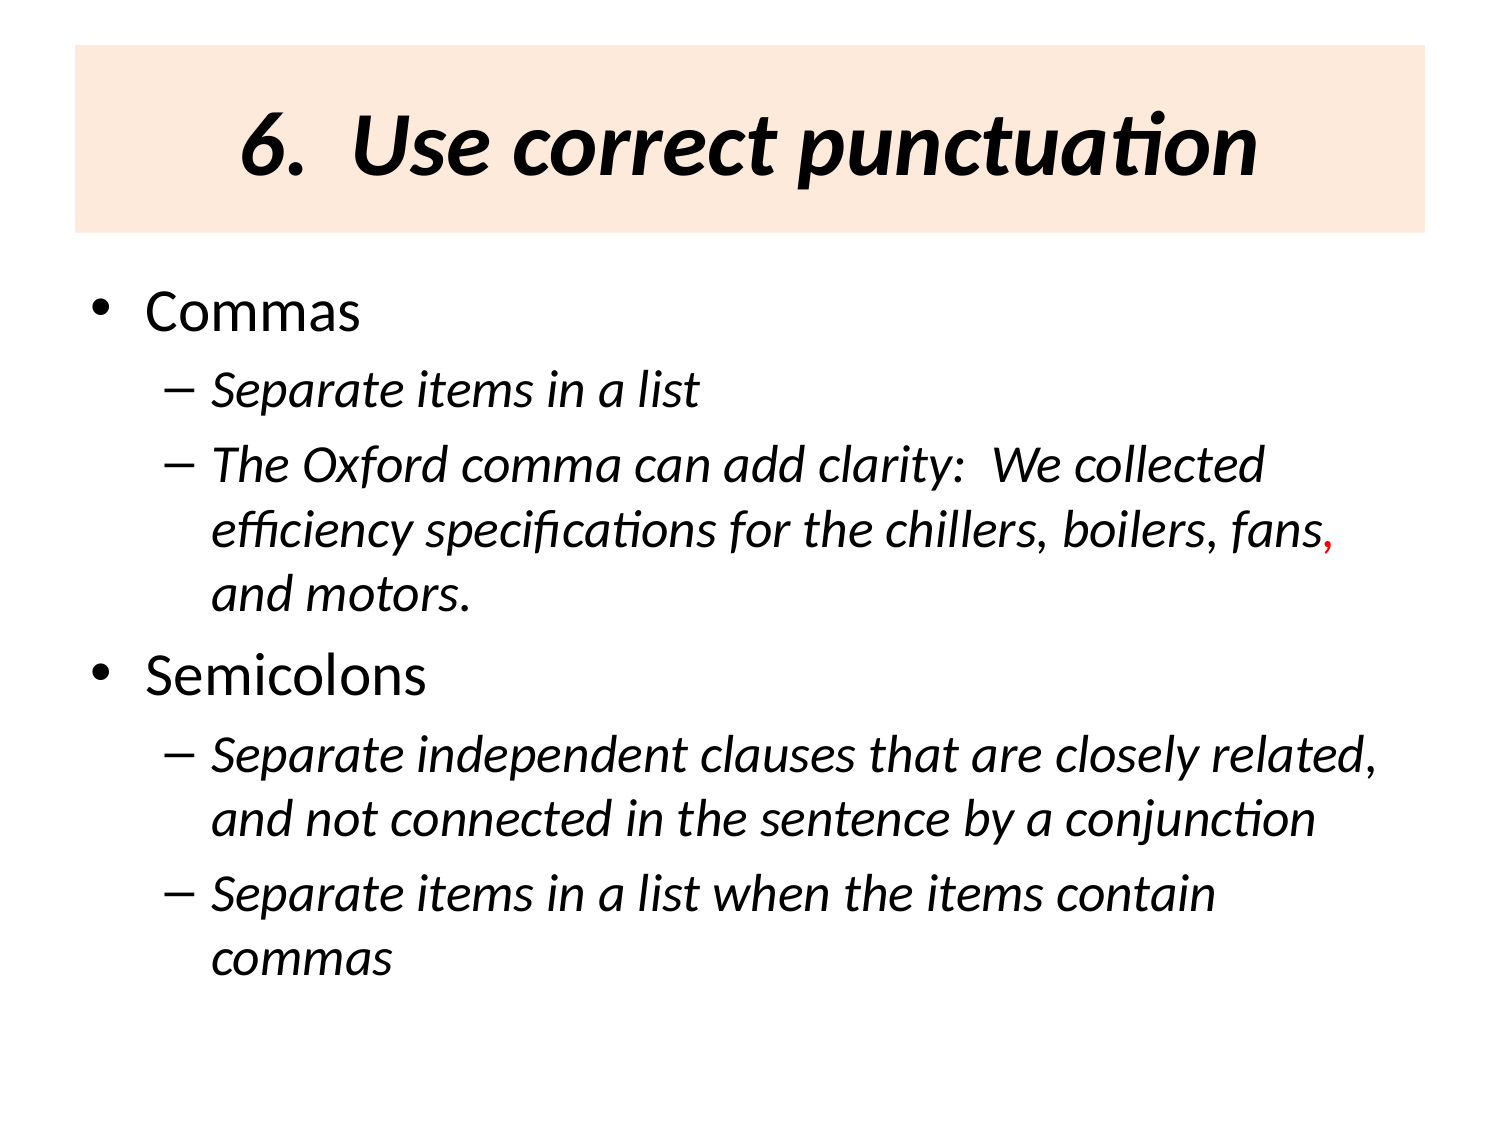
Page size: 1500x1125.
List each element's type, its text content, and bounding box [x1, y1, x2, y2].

list Commas Separate items in a list The Oxford comma can add clarity: We collected efficiency specifications for the chillers, boilers, fans, and motors. Semicolons Separate independent clauses that are closely related, and not connected in the sentence by a conjunction Separate items in a list when the items contain commas [75, 262, 1425, 1005]
title 6. Use correct punctuation [75, 45, 1425, 233]
